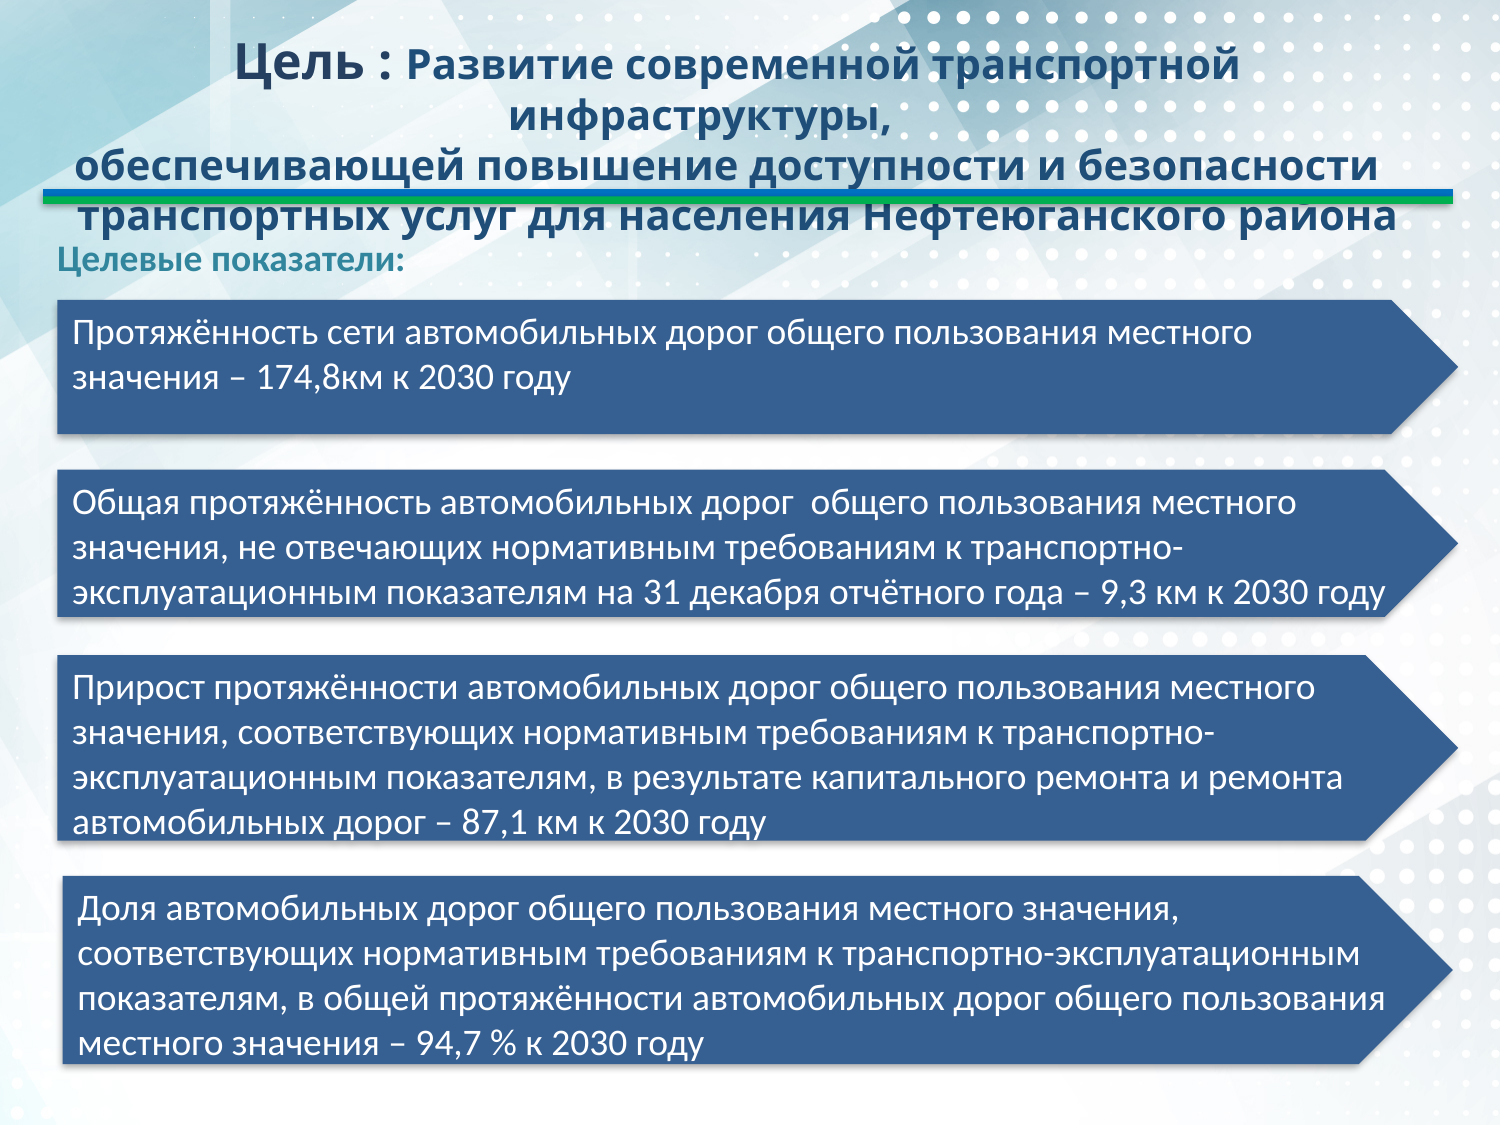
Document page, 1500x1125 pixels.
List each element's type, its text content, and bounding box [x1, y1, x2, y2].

text_box Доля автомобильных дорог общего пользования местного значения, соответствующих нормативным требованиям к транспортно-эксплуатационным показателям, в общей протяжённости автомобильных дорог общего пользования местного значения – 94,7 % к 2030 году [59, 872, 1457, 1068]
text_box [513, 603, 949, 664]
text_box Цель : Развитие современной транспортной инфраструктуры, обеспечивающей повышение доступности и безопасности транспортных услуг для населения Нефтеюганского района [22, 21, 1453, 247]
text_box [42, 188, 1454, 205]
text_box Целевые показатели: [42, 227, 1458, 287]
text_box Прирост протяжённости автомобильных дорог общего пользования местного значения, соответствующих нормативным требованиям к транспортно-эксплуатационным показателям, в результате капитального ремонта и ремонта автомобильных дорог – 87,1 км к 2030 году [54, 652, 1462, 844]
text_box Общая протяжённость автомобильных дорог общего пользования местного значения, не отвечающих нормативным требованиям к транспортно-эксплуатационным показателям на 31 декабря отчётного года – 9,3 км к 2030 году [54, 466, 1462, 621]
text_box Протяжённость сети автомобильных дорог общего пользования местного значения – 174,8км к 2030 году [54, 296, 1462, 438]
picture [0, 0, 1500, 1125]
